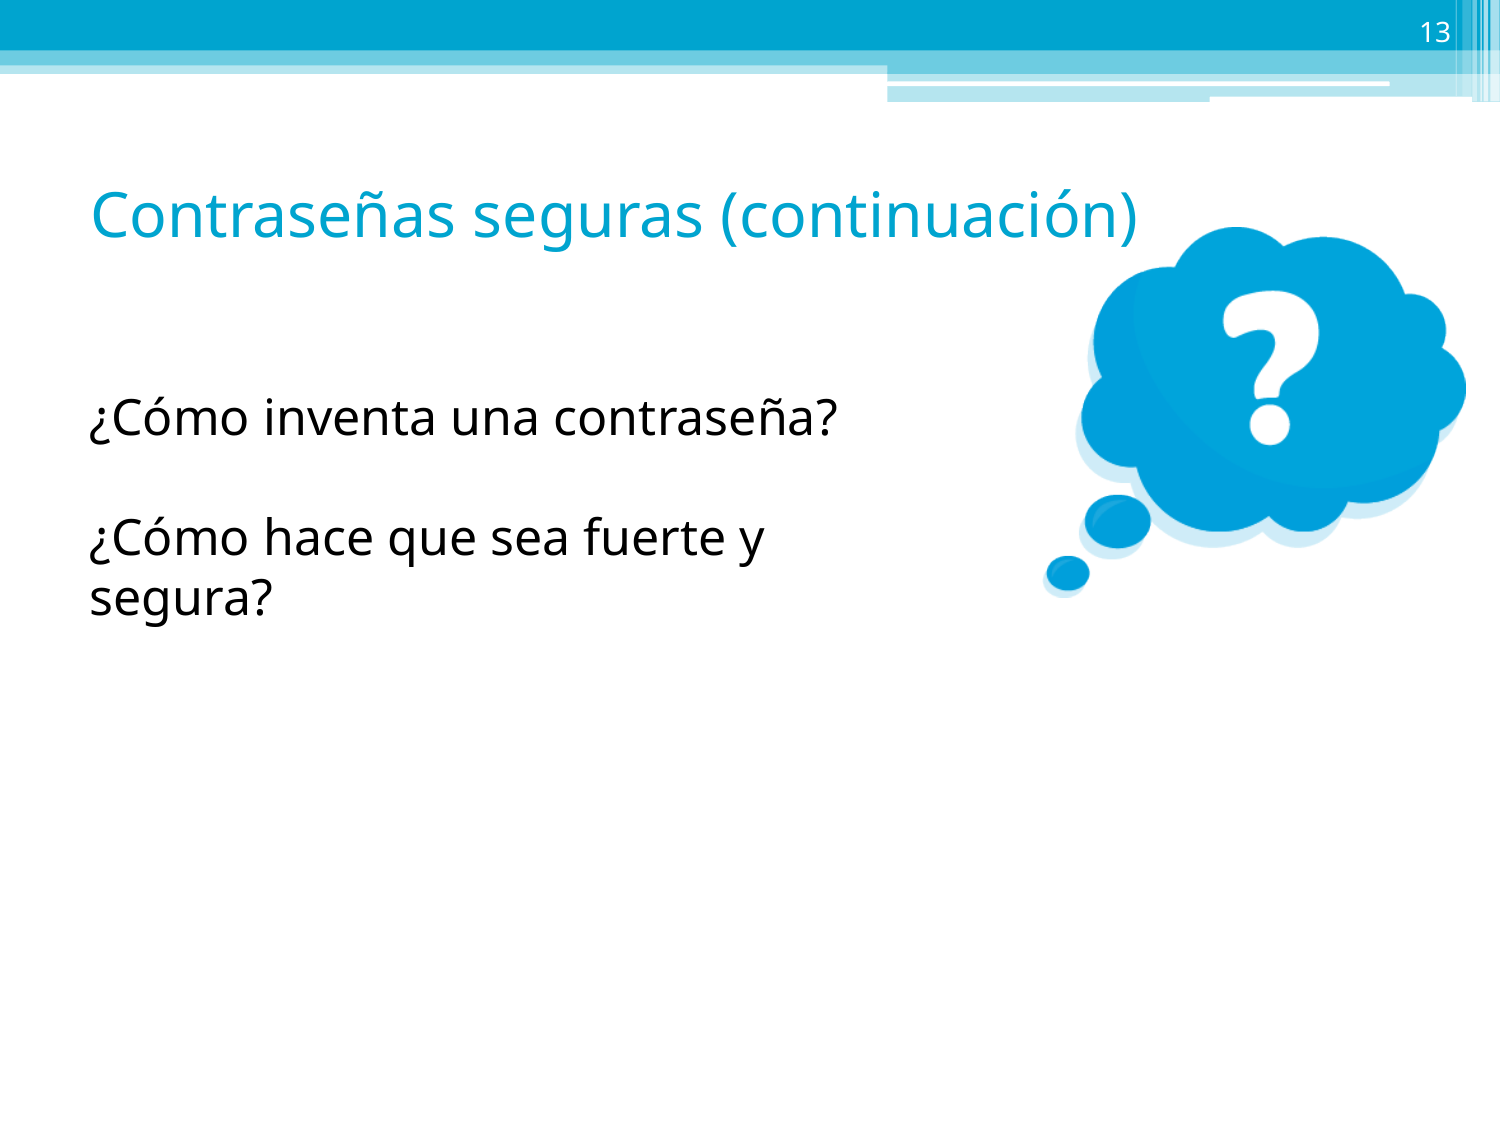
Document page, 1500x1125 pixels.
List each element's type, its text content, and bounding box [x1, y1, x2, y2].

picture [1245, 227, 1466, 382]
picture [1054, 227, 1069, 232]
picture [1042, 227, 1466, 598]
title Contraseñas seguras (continuación) [75, 125, 1425, 300]
picture [1223, 291, 1319, 399]
picture [1250, 405, 1290, 445]
slide_number 13 [1340, 0, 1466, 61]
text_box ¿Cómo inventa una contraseña? ¿Cómo hace que sea fuerte y segura? [75, 378, 946, 633]
